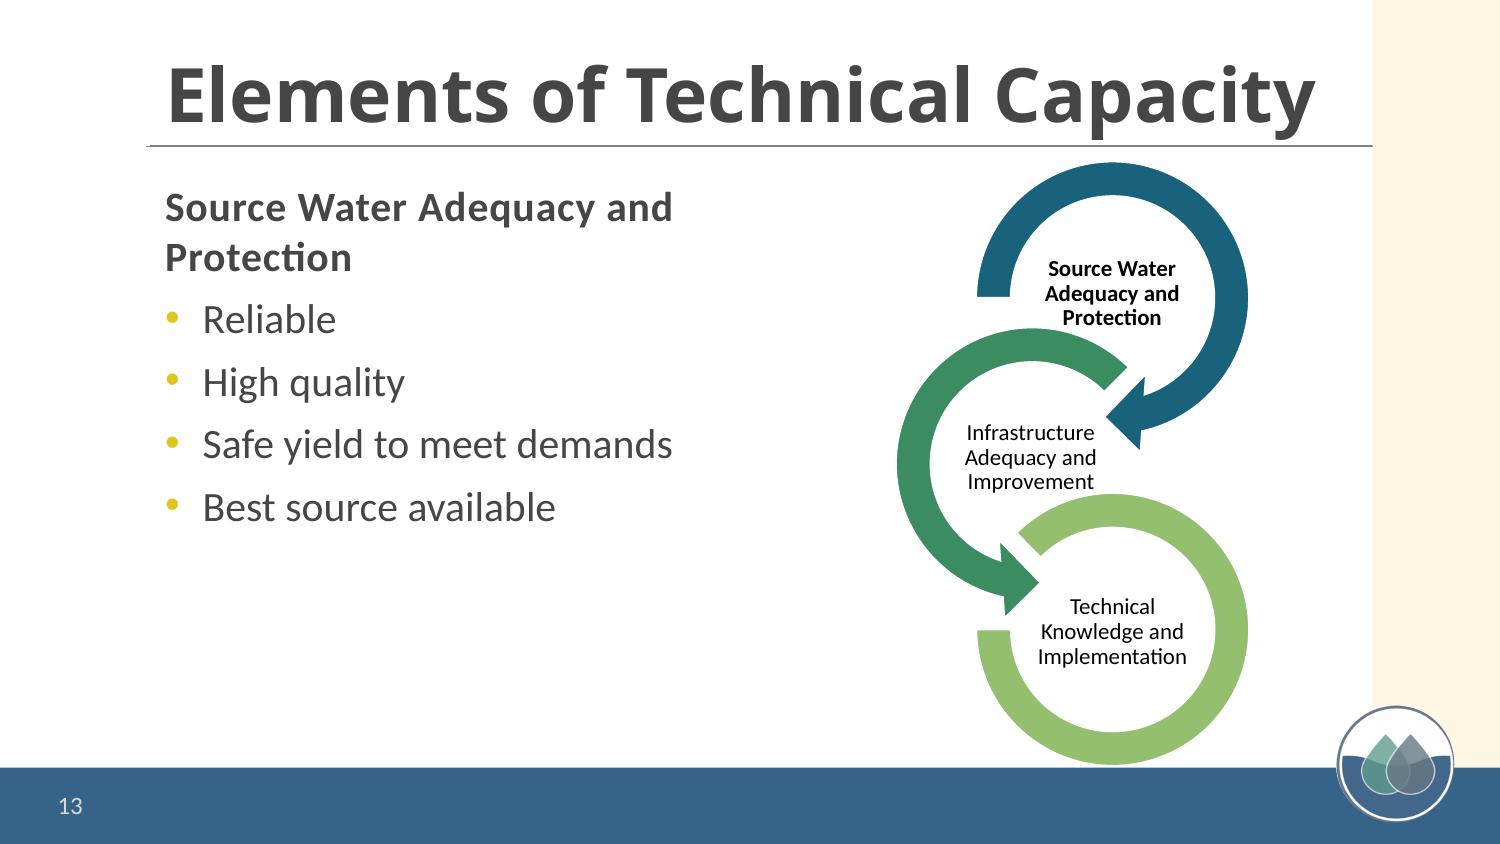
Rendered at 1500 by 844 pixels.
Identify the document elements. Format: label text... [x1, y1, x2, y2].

slide_number 13 [16, 782, 124, 828]
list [772, 152, 1373, 753]
list Source Water Adequacy and Protection Reliable High quality Safe yield to meet demands Best source available [150, 171, 772, 734]
title Elements of Technical Capacity [150, 21, 1373, 146]
